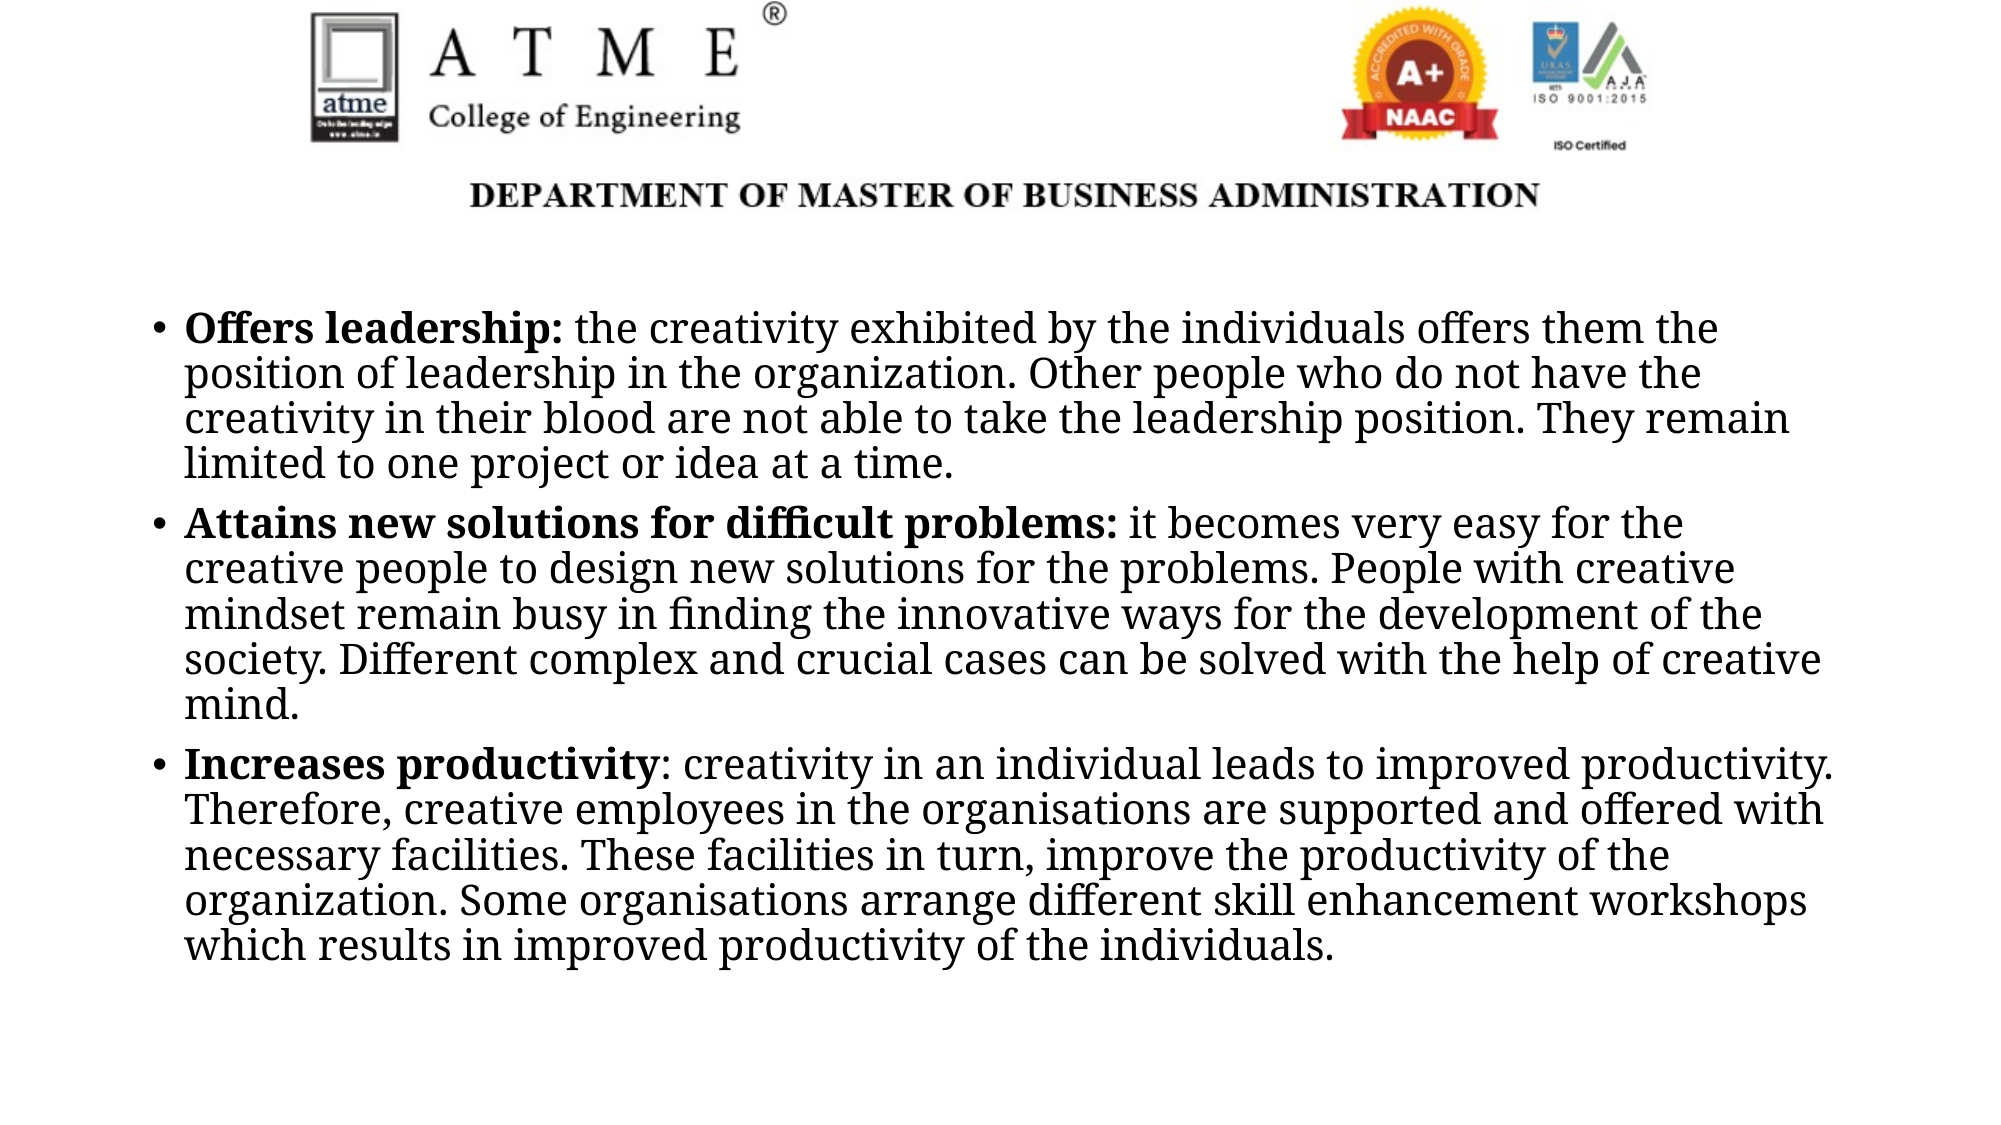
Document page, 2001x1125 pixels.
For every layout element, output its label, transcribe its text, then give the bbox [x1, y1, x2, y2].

picture [303, 0, 1697, 215]
list Offers leadership: the creativity exhibited by the individuals offers them the position of leadership in the organization. Other people who do not have the creativity in their blood are not able to take the leadership position. They remain limited to one project or idea at a time. Attains new solutions for difficult problems: it becomes very easy for the creative people to design new solutions for the problems. People with creative mindset remain busy in finding the innovative ways for the development of the society. Different complex and crucial cases can be solved with the help of creative mind. Increases productivity: creativity in an individual leads to improved productivity. Therefore, creative employees in the organisations are supported and offered with necessary facilities. These facilities in turn, improve the productivity of the organization. Some organisations arrange different skill enhancement workshops which results in improved productivity of the individuals. [137, 299, 1863, 1014]
